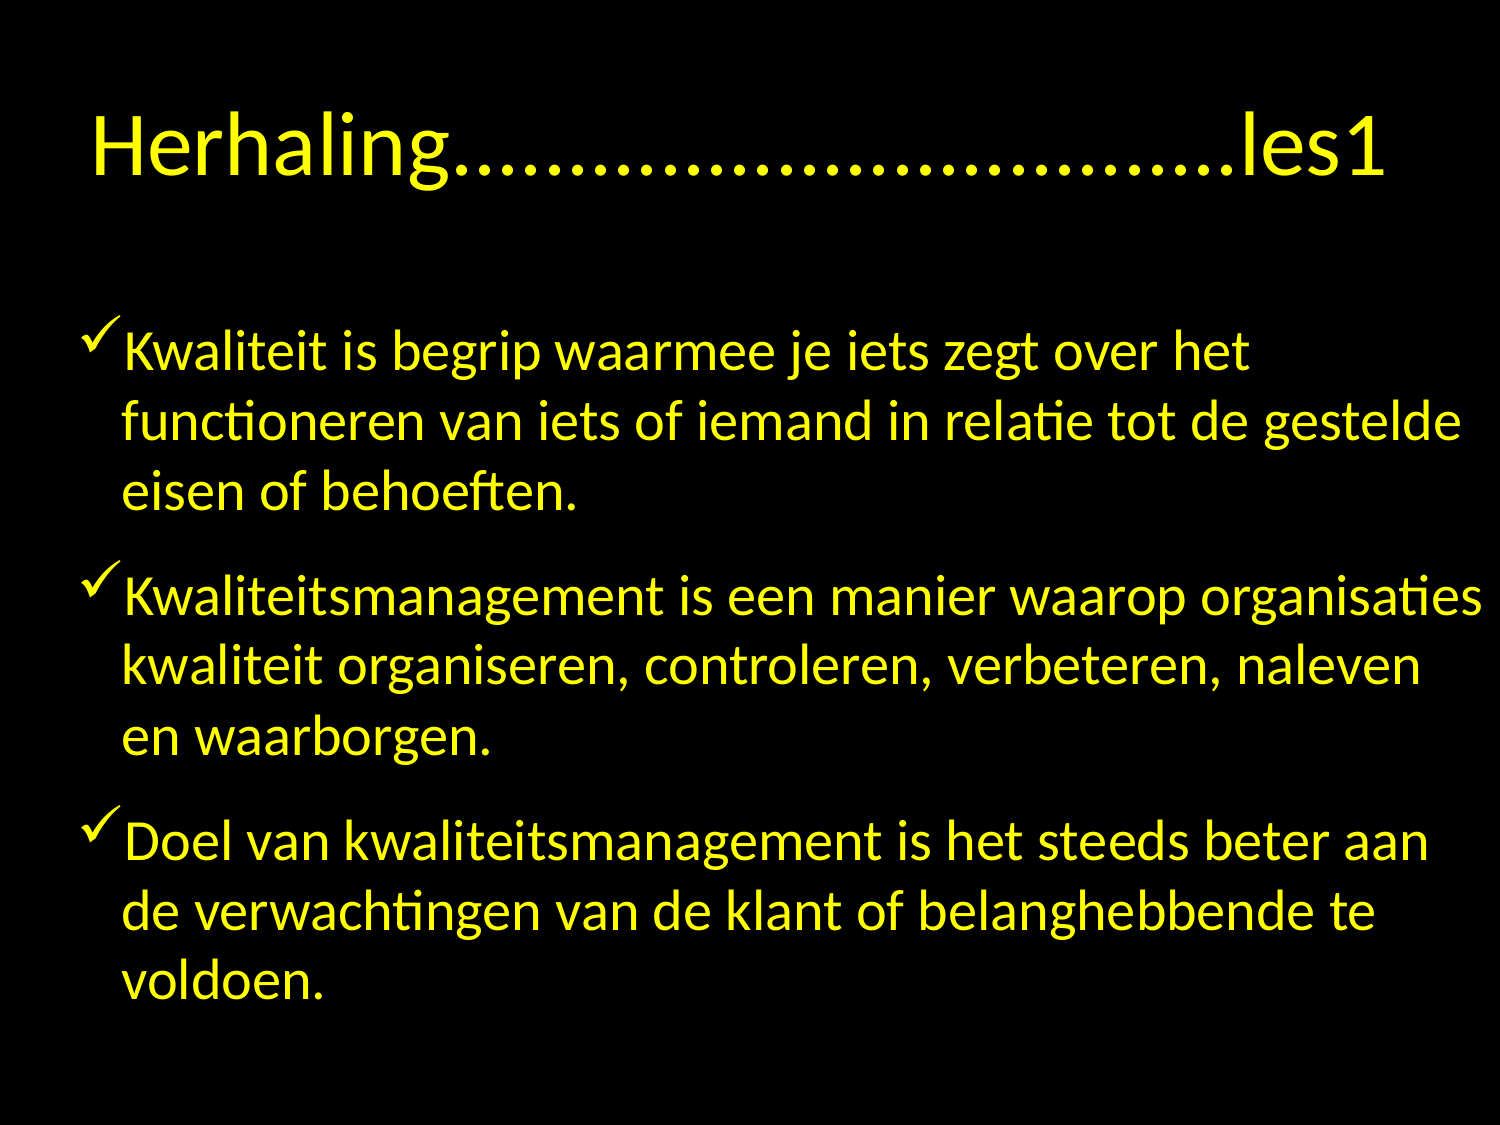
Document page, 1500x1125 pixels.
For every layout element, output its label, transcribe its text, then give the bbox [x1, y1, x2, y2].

title Herhaling..................................les1 [75, 45, 1425, 233]
text_box Kwaliteit is begrip waarmee je iets zegt over het functioneren van iets of iemand in relatie tot de gestelde eisen of behoeften. Kwaliteitsmanagement is een manier waarop organisaties kwaliteit organiseren, controleren, verbeteren, naleven en waarborgen. Doel van kwaliteitsmanagement is het steeds beter aan de verwachtingen van de klant of belanghebbende te voldoen. [61, 304, 1499, 1019]
